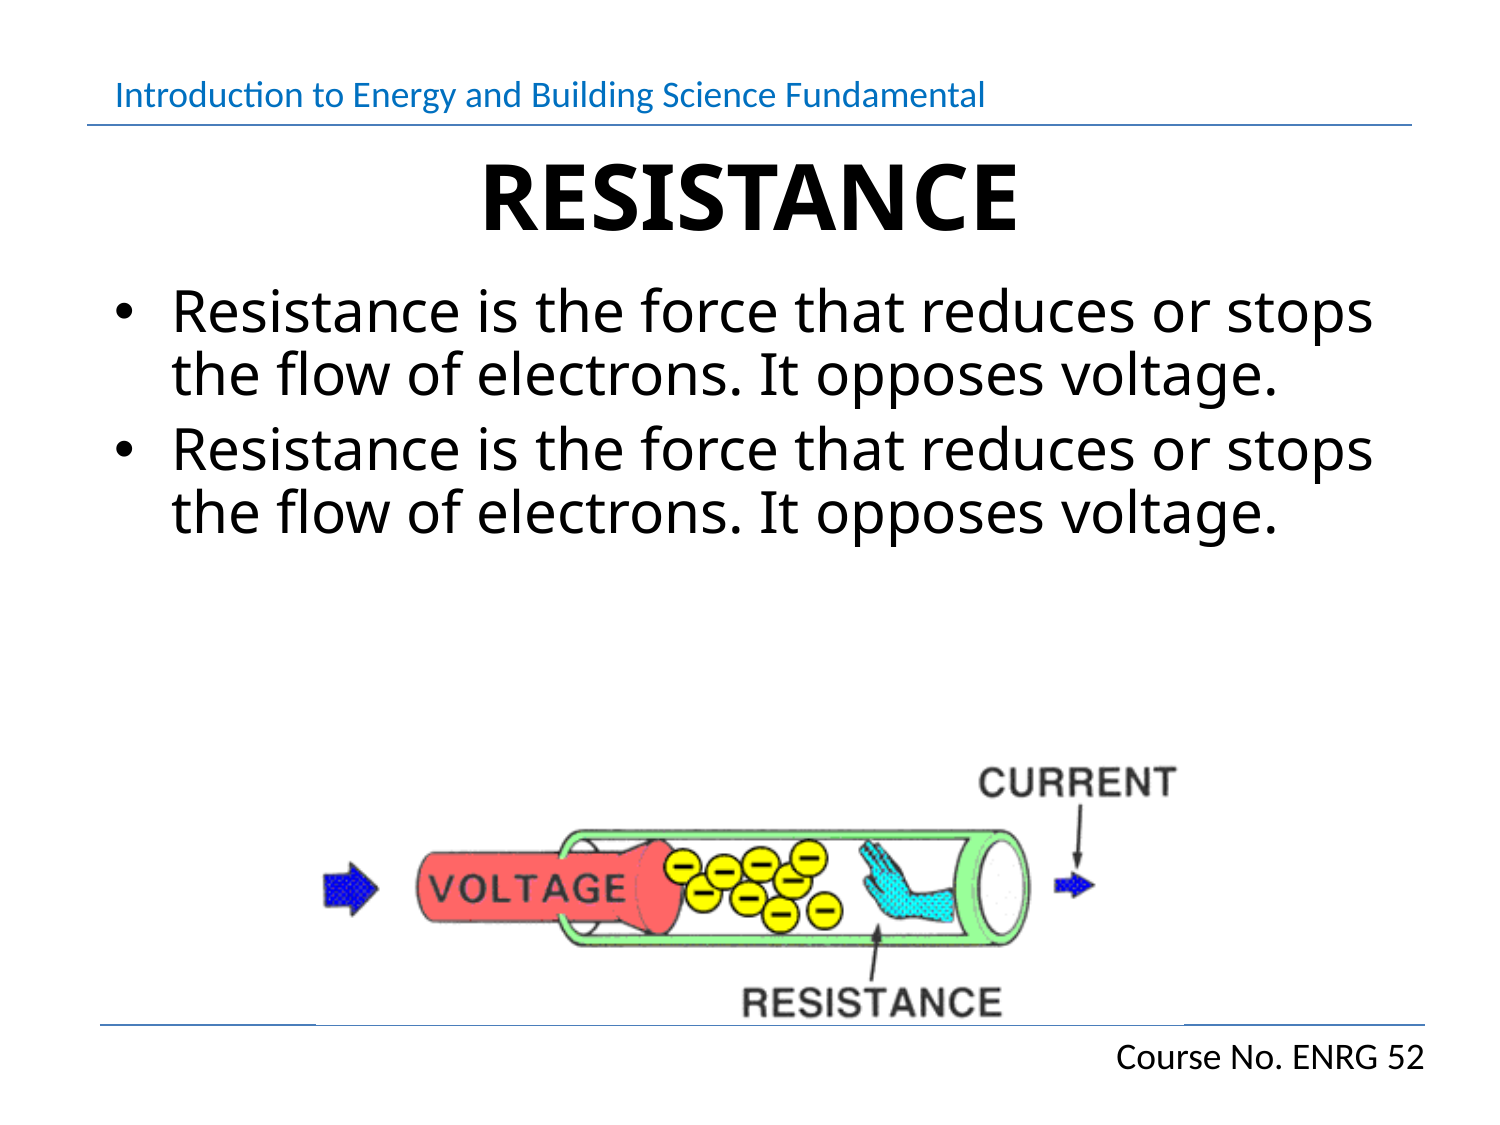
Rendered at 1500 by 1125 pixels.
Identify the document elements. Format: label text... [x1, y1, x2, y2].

list Resistance is the force that reduces or stops the flow of electrons. It opposes voltage. Resistance is the force that reduces or stops the flow of electrons. It opposes voltage. [99, 275, 1425, 700]
picture [316, 760, 1184, 1026]
title RESISTANCE [112, 99, 1388, 275]
